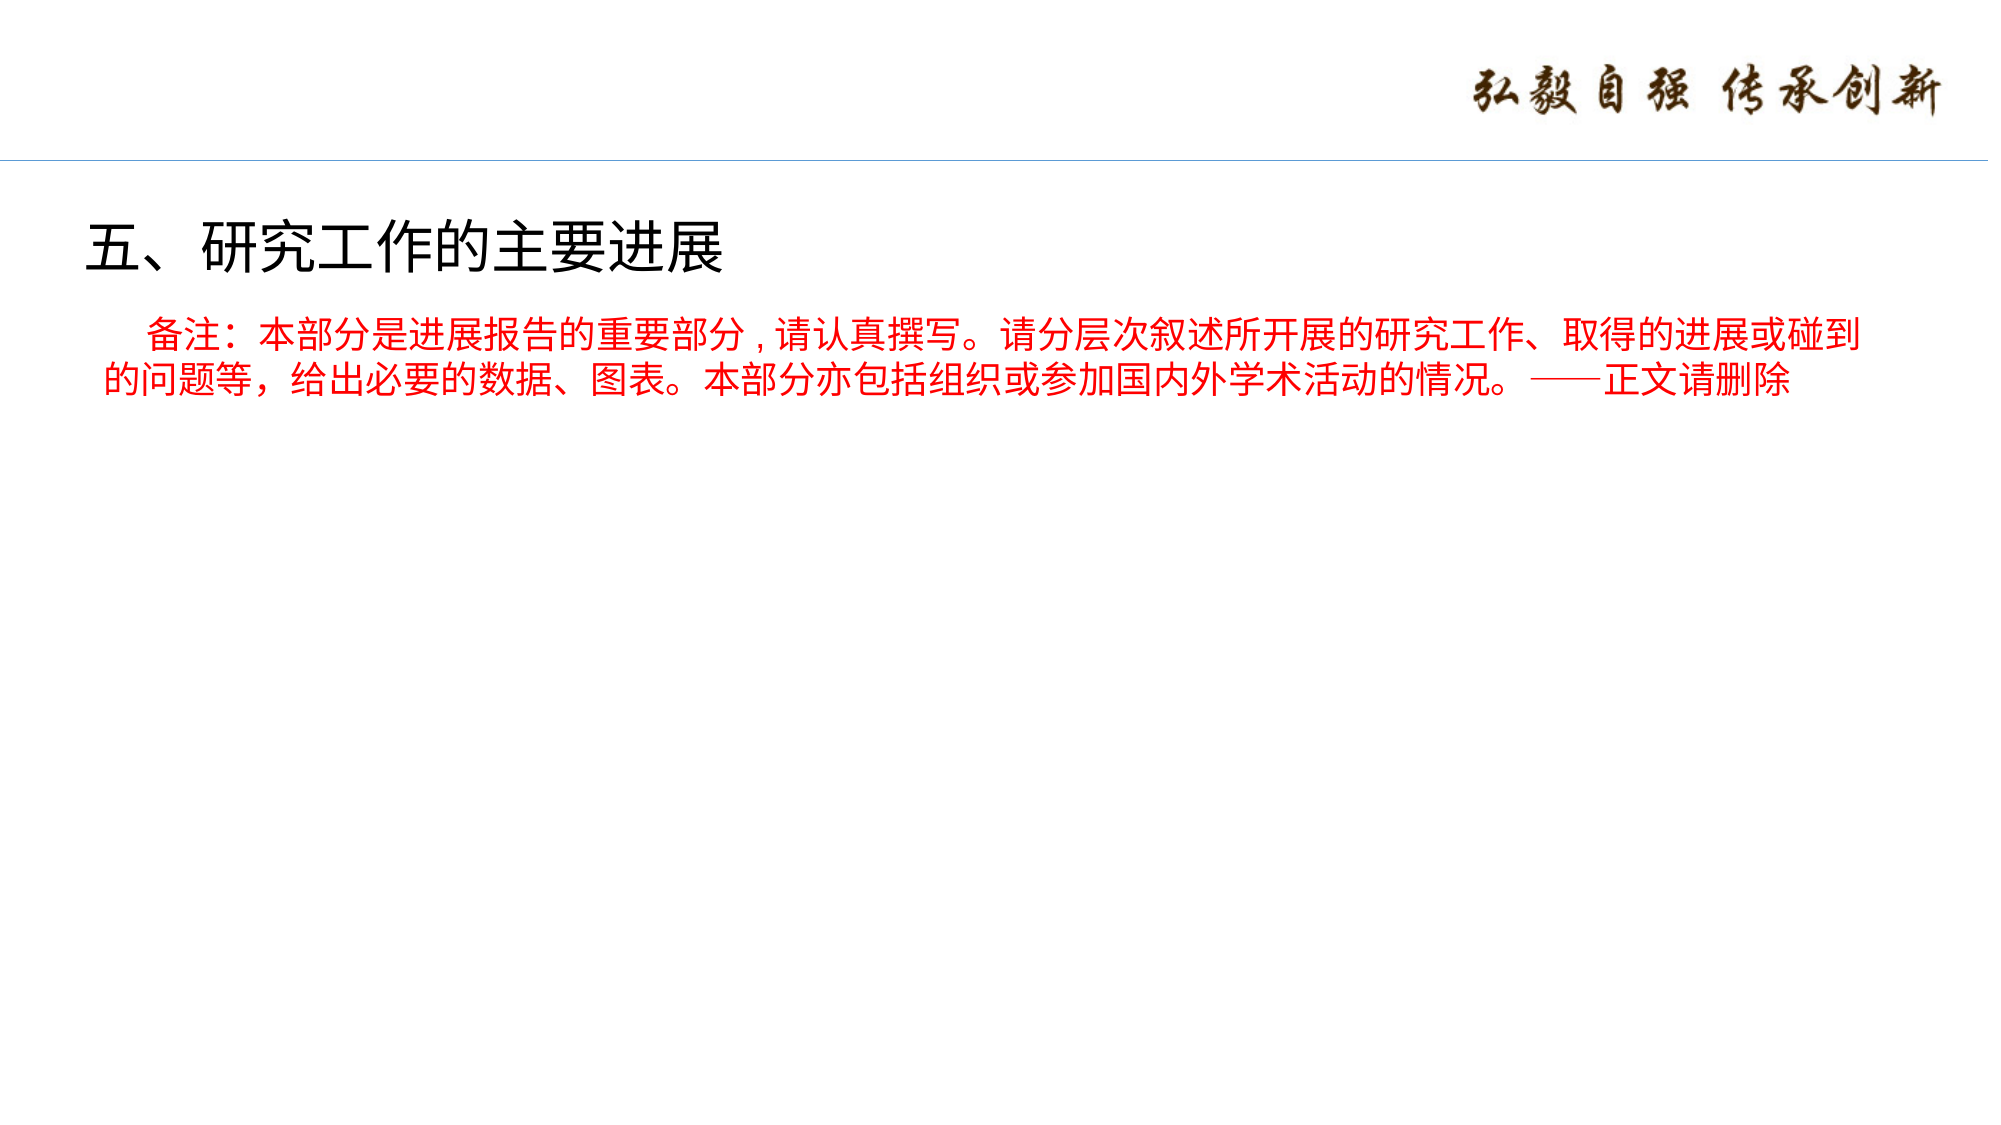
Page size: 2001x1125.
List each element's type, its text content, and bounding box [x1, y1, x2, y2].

text_box 备注：本部分是进展报告的重要部分,请认真撰写。请分层次叙述所开展的研究工作、取得的进展或碰到的问题等，给出必要的数据、图表。本部分亦包括组织或参加国内外学术活动的情况。——正文请删除 [88, 303, 1914, 409]
picture [1443, 24, 1988, 160]
text_box 五、研究工作的主要进展 [68, 167, 1310, 288]
